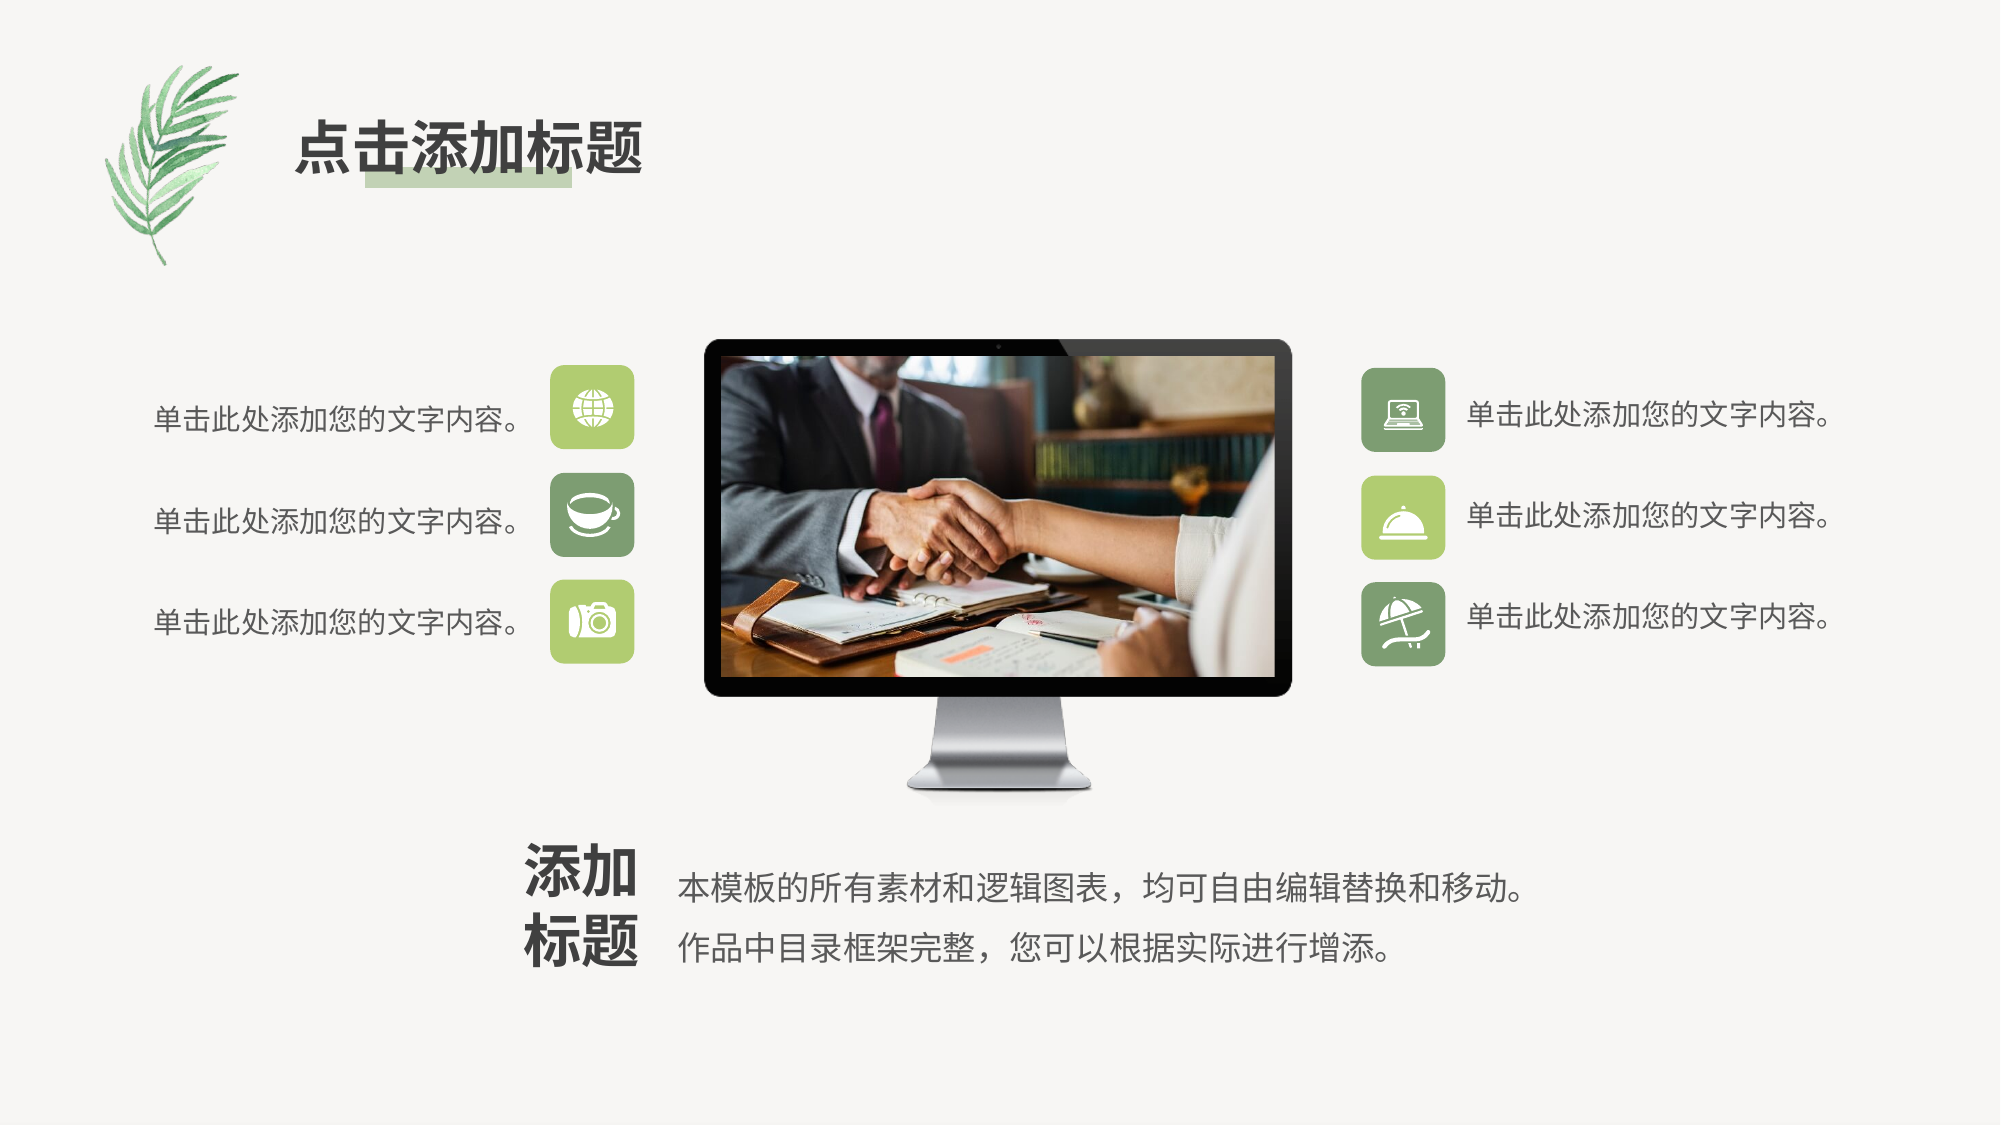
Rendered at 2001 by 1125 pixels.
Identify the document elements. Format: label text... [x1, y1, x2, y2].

text_box [549, 471, 594, 558]
text_box [1406, 630, 1431, 642]
text_box [568, 525, 594, 537]
text_box 单击此处添加您的文字内容。 [138, 495, 549, 546]
text_box 本模板的所有素材和逻辑图表，均可自由编辑替换和移动。作品中目录框架完整，您可以根据实际进行增添。 [683, 839, 1572, 975]
text_box [568, 602, 594, 638]
text_box 添加标题 [508, 826, 683, 982]
text_box [1406, 511, 1425, 534]
text_box 单击此处添加您的文字内容。 [1451, 389, 1862, 439]
text_box [572, 389, 594, 428]
text_box 单击此处添加您的文字内容。 [138, 393, 549, 444]
text_box 单击此处添加您的文字内容。 [1451, 490, 1862, 540]
text_box [569, 492, 594, 504]
text_box [549, 364, 594, 451]
text_box [1406, 366, 1447, 453]
text_box [567, 502, 594, 529]
text_box [1406, 535, 1428, 540]
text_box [276, 104, 693, 190]
text_box 单击此处添加您的文字内容。 [138, 597, 549, 648]
text_box [1406, 399, 1423, 430]
text_box [1406, 474, 1447, 561]
text_box [1406, 599, 1424, 618]
text_box [1406, 581, 1447, 668]
text_box [549, 578, 594, 665]
picture [0, 0, 2001, 1125]
text_box 单击此处添加您的文字内容。 [1451, 591, 1862, 642]
